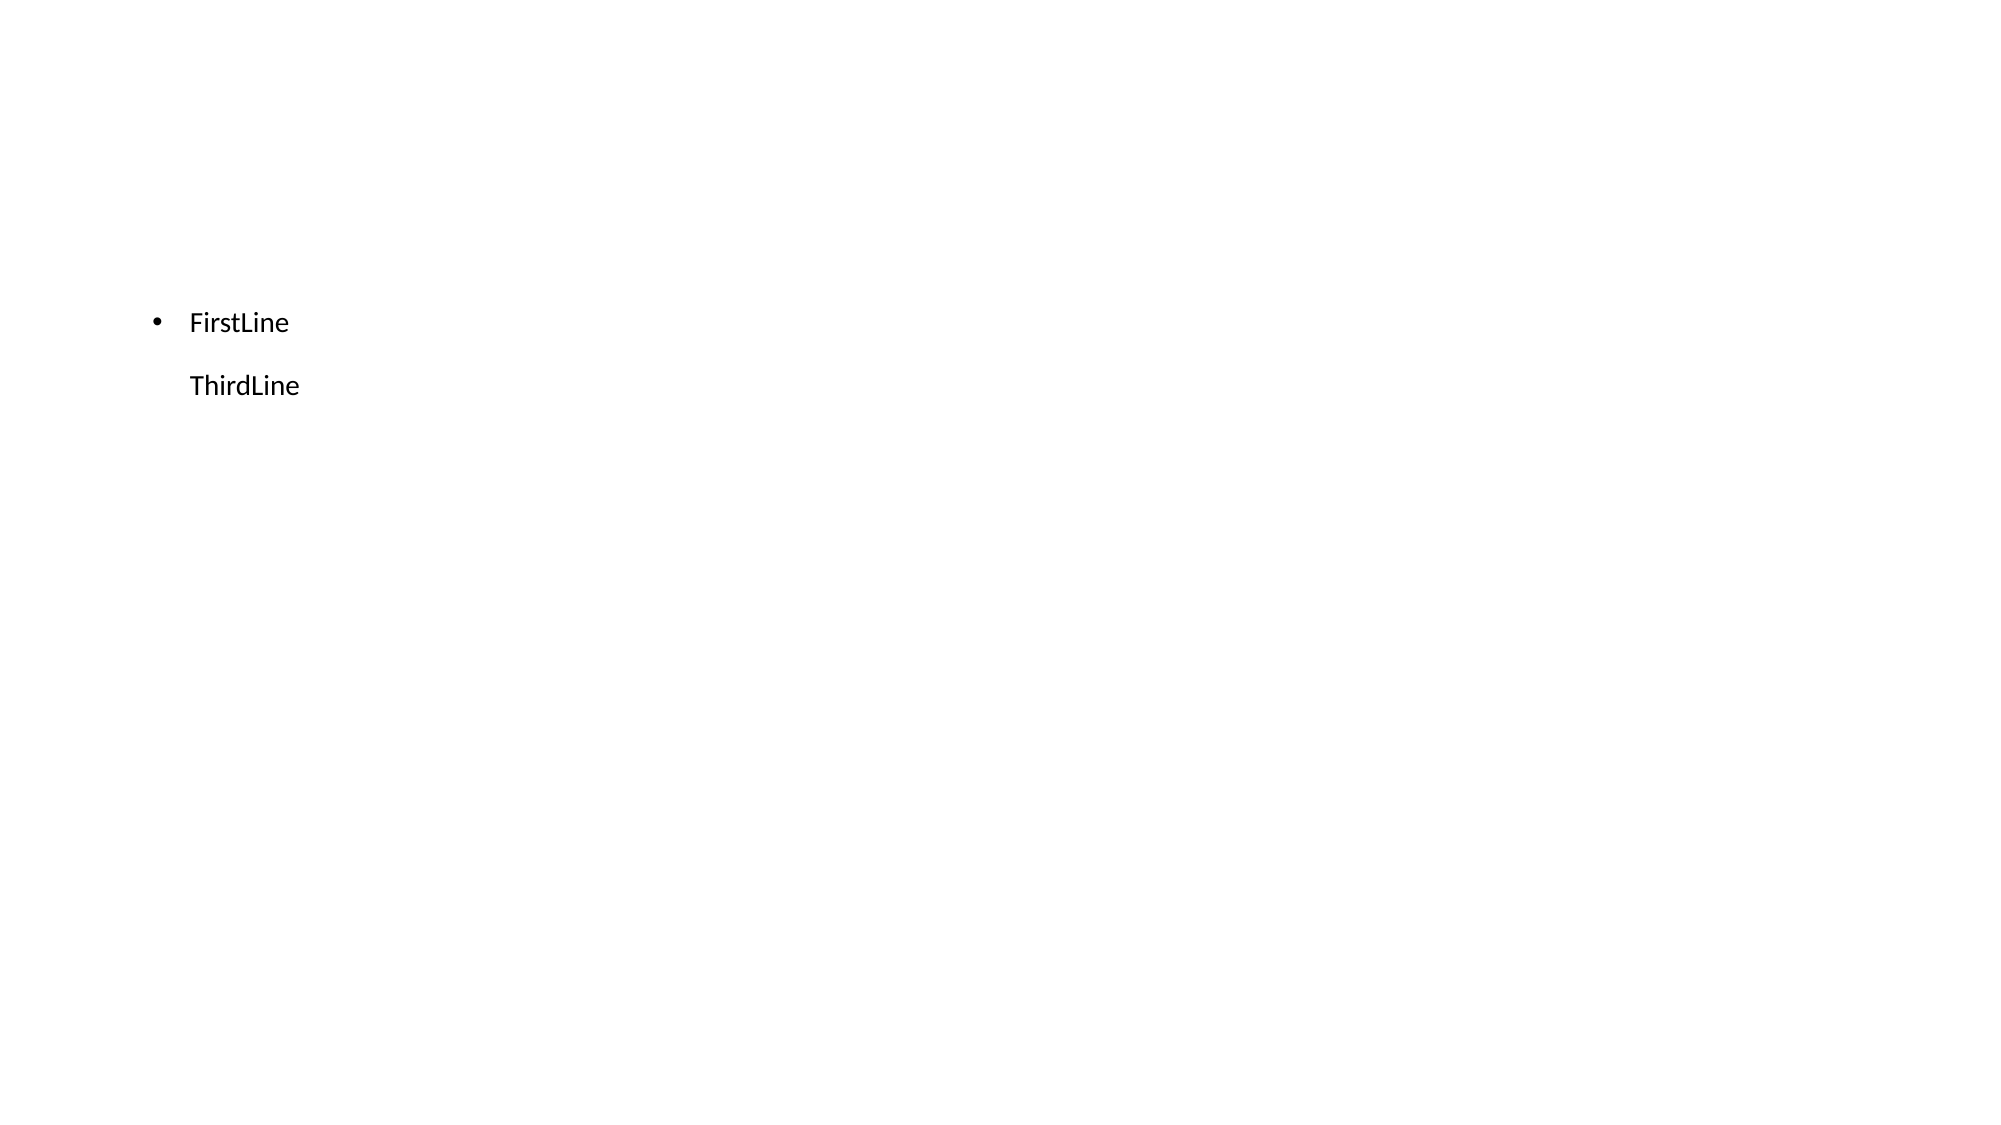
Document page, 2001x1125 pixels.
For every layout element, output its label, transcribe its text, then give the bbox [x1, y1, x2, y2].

list FirstLine ThirdLine [137, 299, 1863, 1014]
